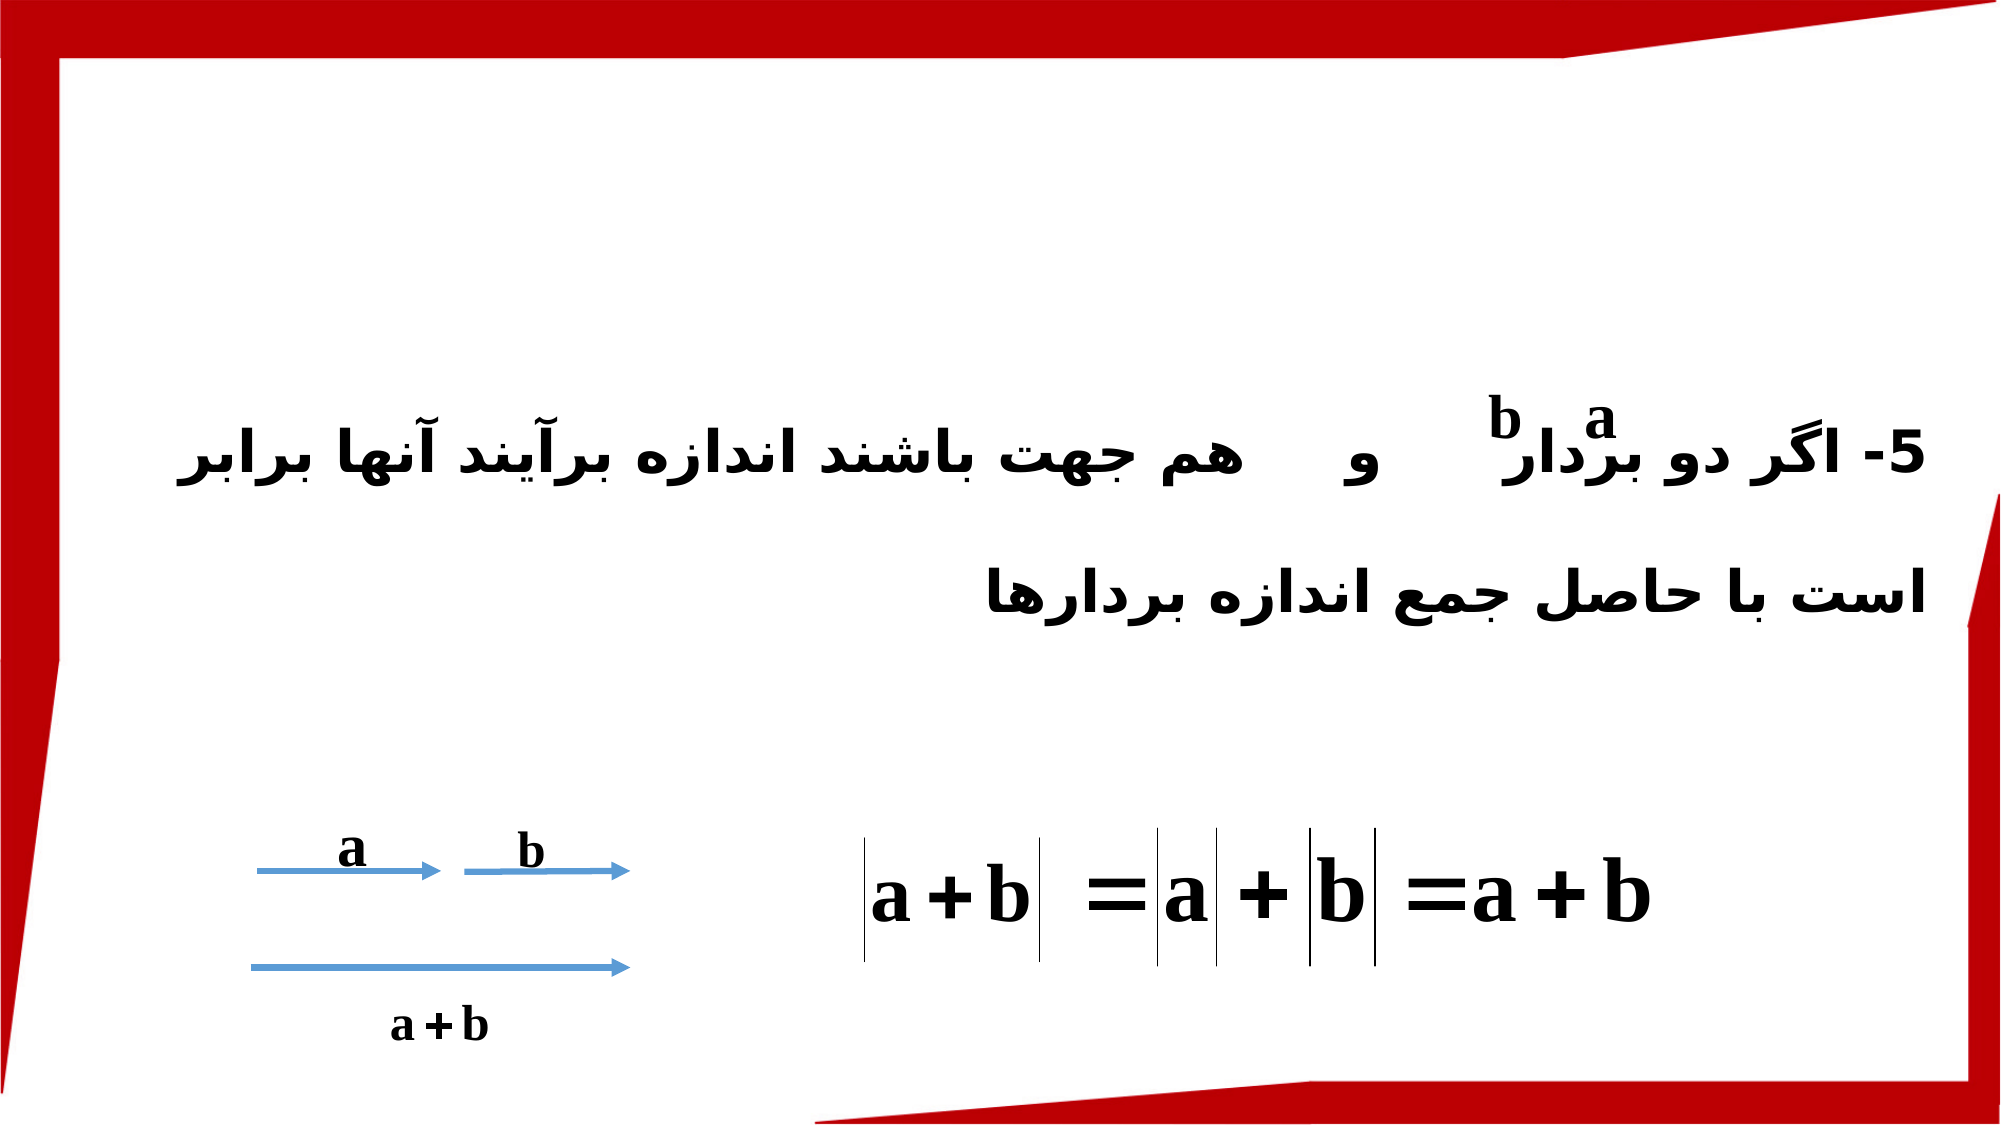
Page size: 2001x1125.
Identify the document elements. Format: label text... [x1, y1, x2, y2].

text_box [516, 813, 548, 873]
picture [0, 0, 2001, 1125]
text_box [1584, 368, 1621, 444]
text_box 5- اگر دو بردار و هم جهت باشند اندازه برآیند آنها برابر است با حاصل جمع اندازه بردارها [44, 336, 1944, 632]
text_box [389, 987, 492, 1046]
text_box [336, 802, 370, 873]
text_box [1488, 372, 1526, 444]
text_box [859, 831, 1048, 967]
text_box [1076, 821, 1658, 972]
